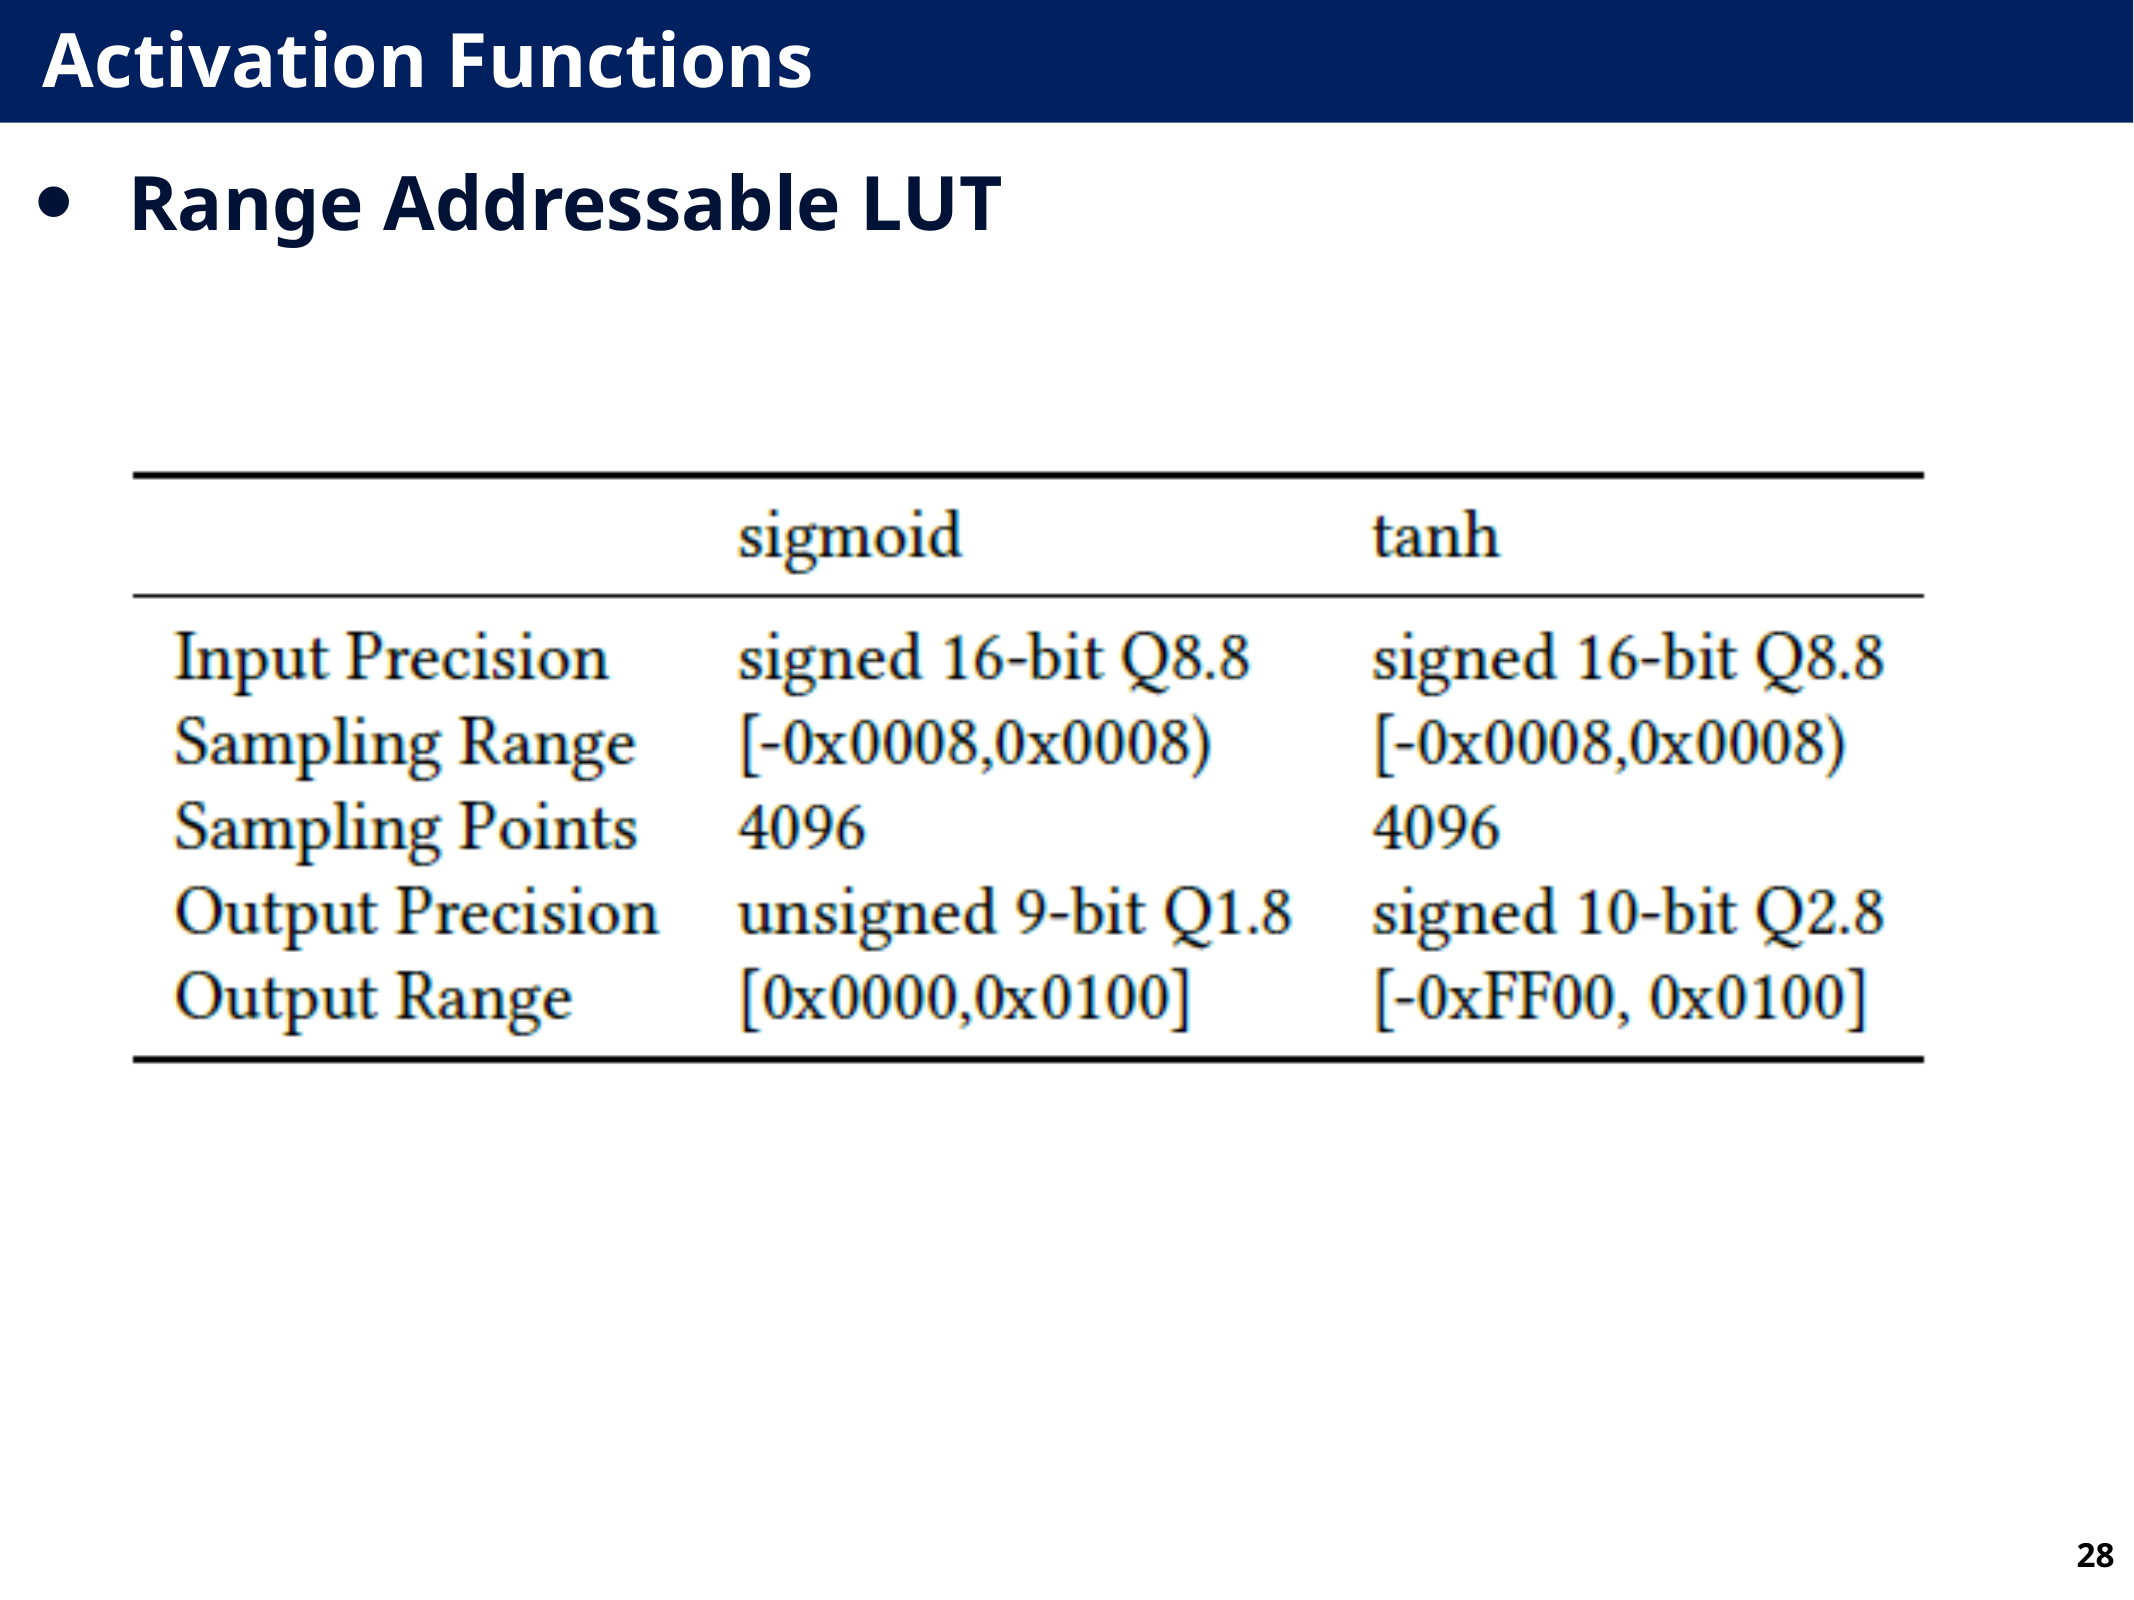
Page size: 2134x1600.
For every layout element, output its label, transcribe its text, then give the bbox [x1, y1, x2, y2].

list Range Addressable LUT [34, 155, 2112, 1401]
picture [107, 429, 1963, 1146]
title Activation Functions [0, 0, 2134, 123]
slide_number 28 [1632, 1514, 2130, 1600]
